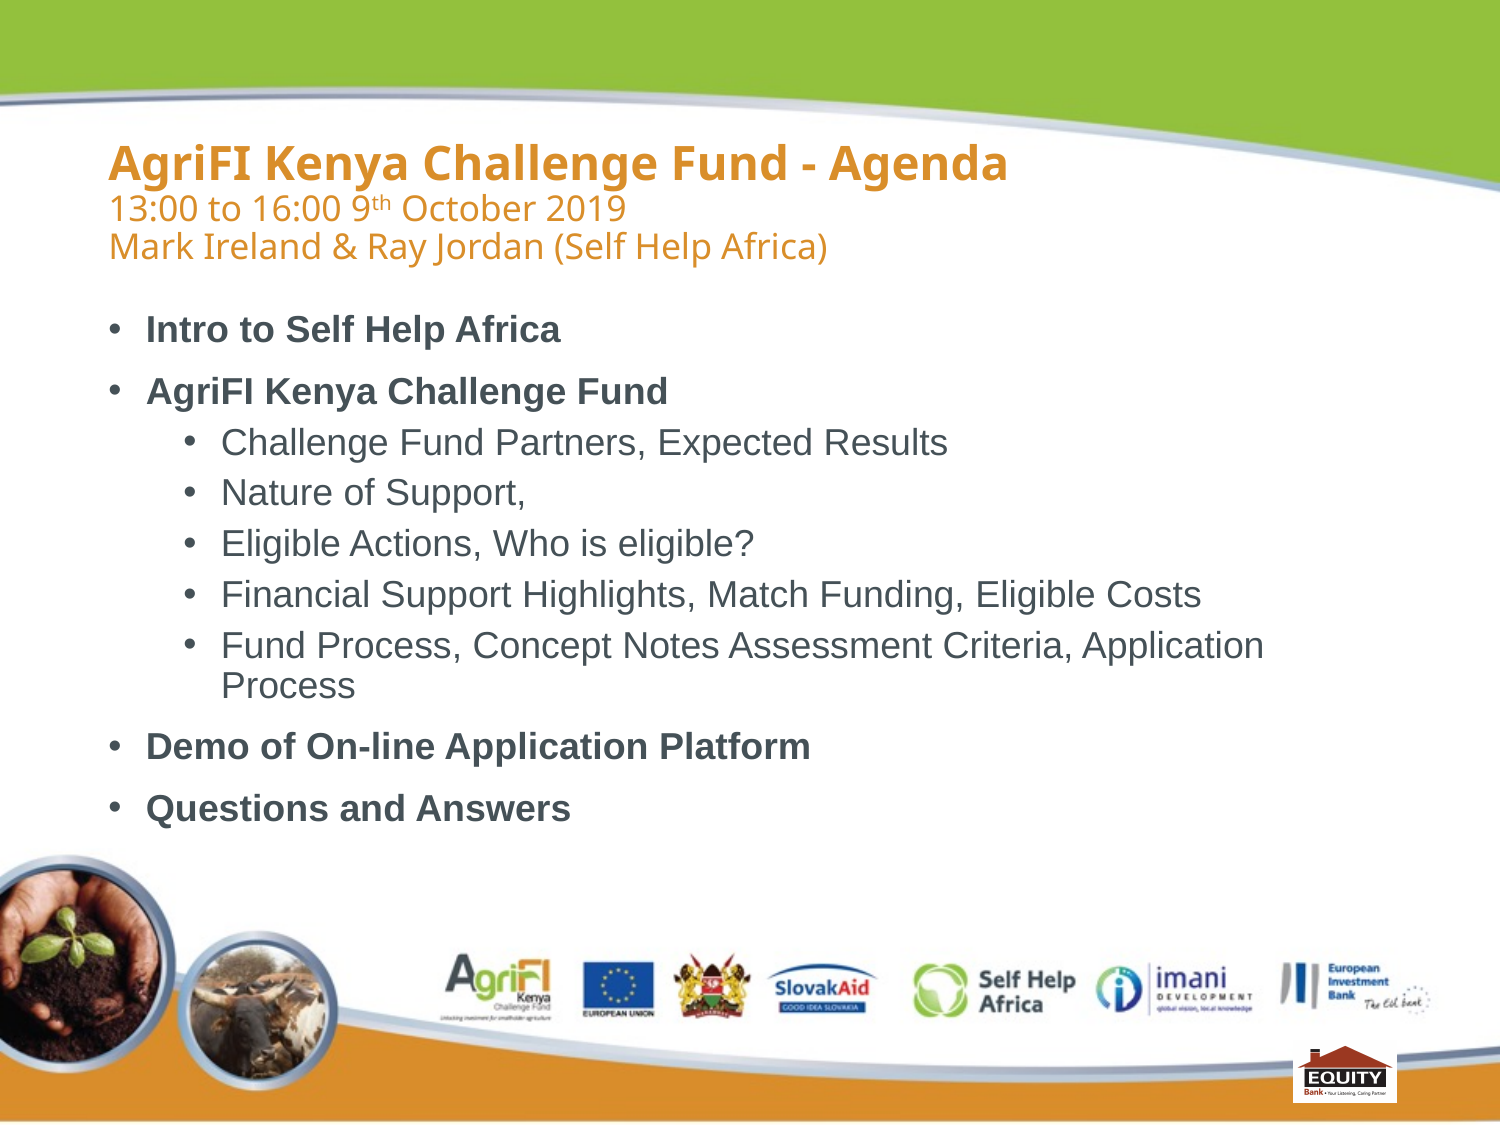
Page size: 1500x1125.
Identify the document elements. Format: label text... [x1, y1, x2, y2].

picture [0, 0, 1500, 1125]
title AgriFI Kenya Challenge Fund - Agenda 13:00 to 16:00 9th October 2019 Mark Ireland & Ray Jordan (Self Help Africa) [93, 131, 1372, 276]
list Intro to Self Help Africa AgriFI Kenya Challenge Fund Challenge Fund Partners, Expected Results Nature of Support, Eligible Actions, Who is eligible? Financial Support Highlights, Match Funding, Eligible Costs Fund Process, Concept Notes Assessment Criteria, Application Process Demo of On-line Application Platform Questions and Answers [93, 302, 1372, 878]
